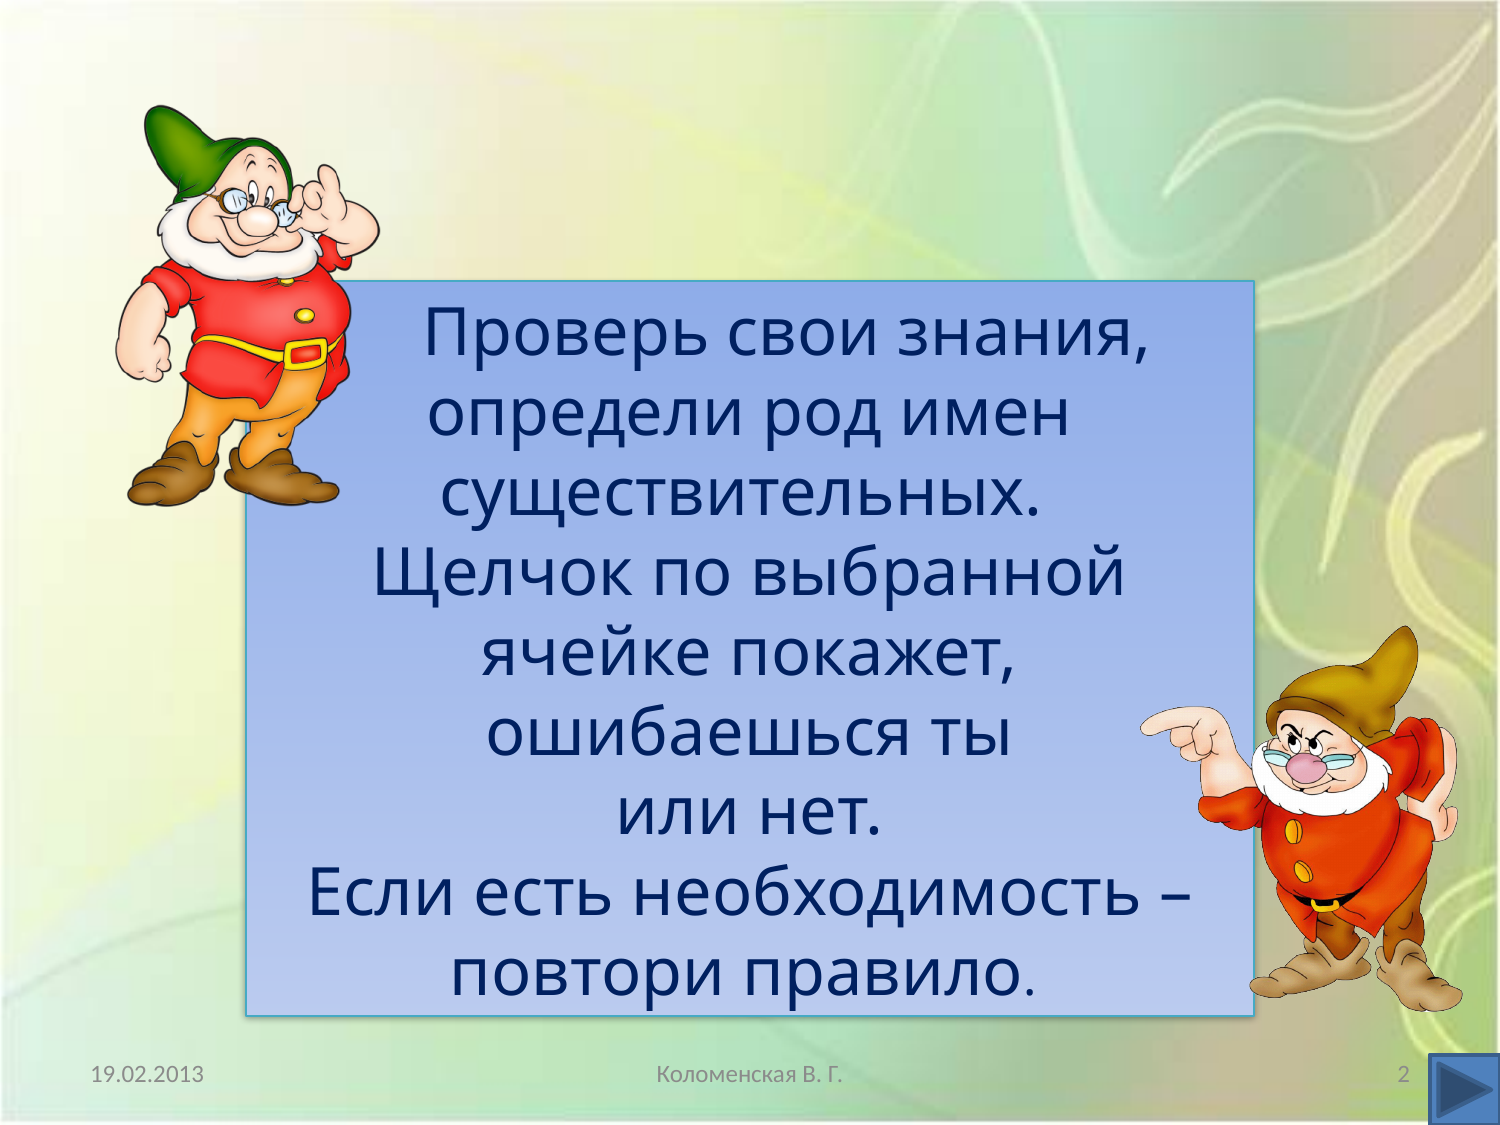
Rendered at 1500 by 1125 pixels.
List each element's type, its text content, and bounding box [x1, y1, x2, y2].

text_box Проверь свои знания, определи род имен существительных. Щелчок по выбранной ячейке покажет, ошибаешься ты или нет. Если есть необходимость – повтори правило. [245, 280, 1255, 1017]
picture [0, 0, 1500, 1125]
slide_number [75, 1042, 425, 1103]
text_box [1428, 1053, 1500, 1125]
footer Коломенская В. Г. [512, 1042, 988, 1103]
slide_number 2 [1074, 1042, 1425, 1103]
